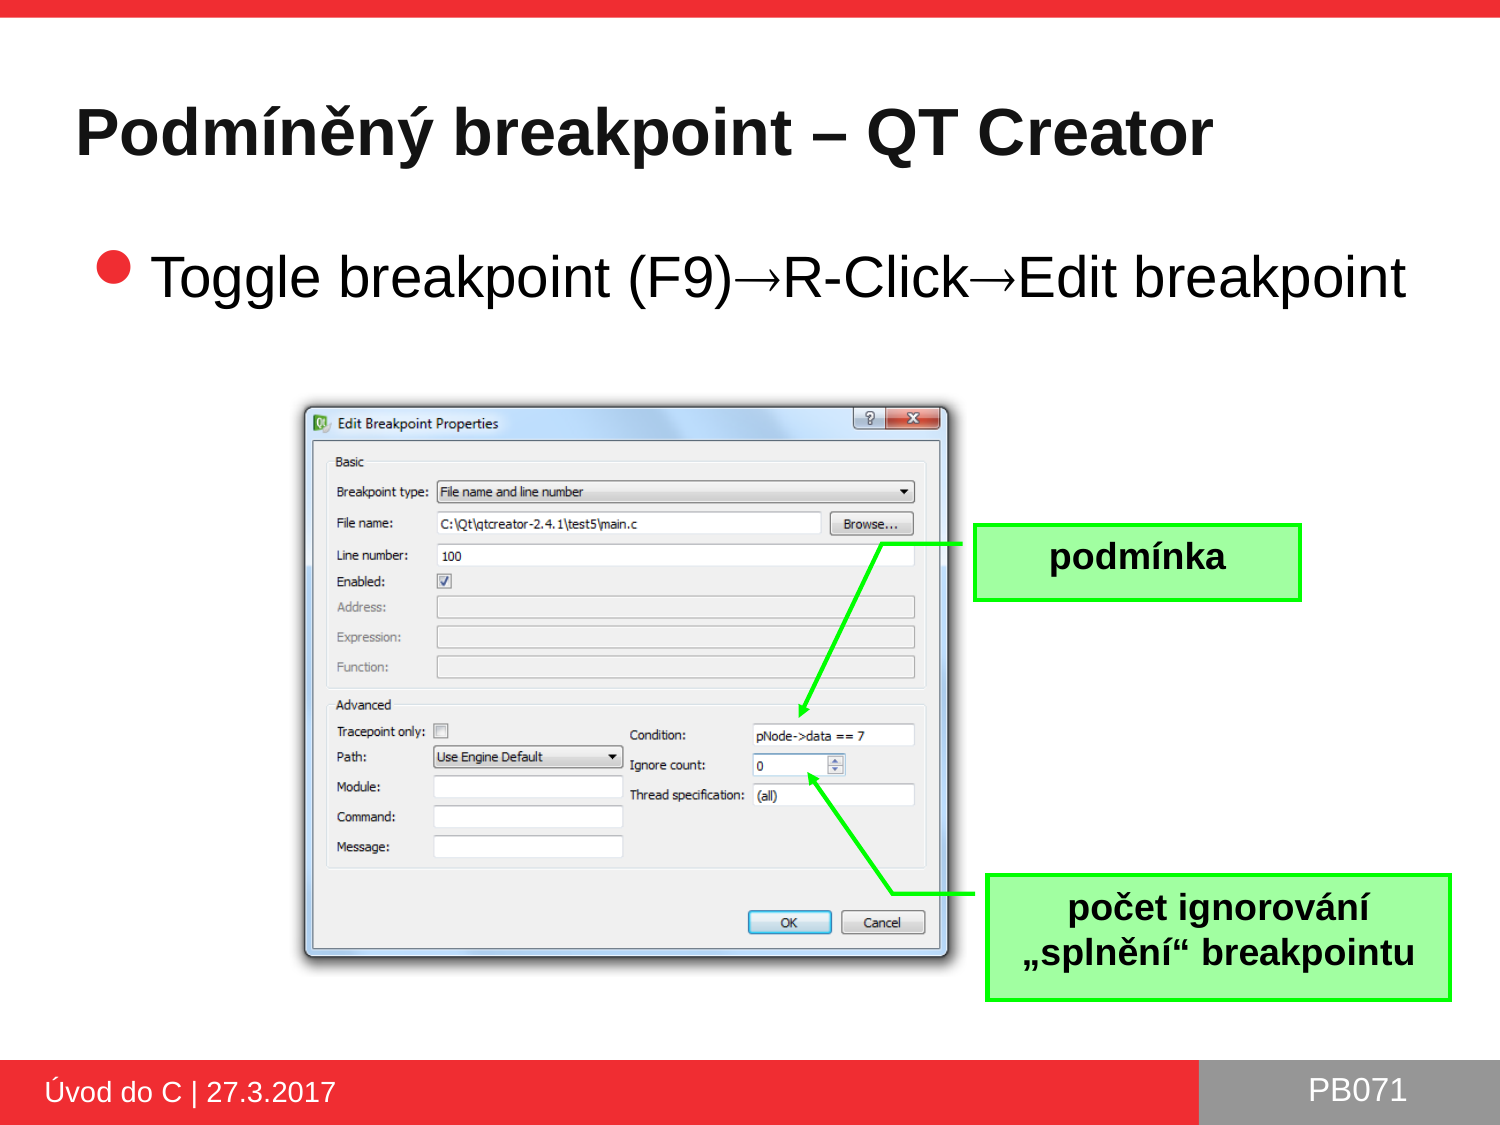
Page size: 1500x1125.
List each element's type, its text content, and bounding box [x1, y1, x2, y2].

list Toggle breakpoint (F9)R-ClickEdit breakpoint [76, 231, 1459, 1024]
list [287, 387, 967, 977]
footer Úvod do C | 27.3.2017 [29, 1065, 1199, 1125]
text_box podmínka [975, 524, 1300, 600]
title Podmíněný breakpoint – QT Creator [75, 45, 1471, 208]
text_box počet ignorování „splnění“ breakpointu [987, 875, 1450, 1001]
